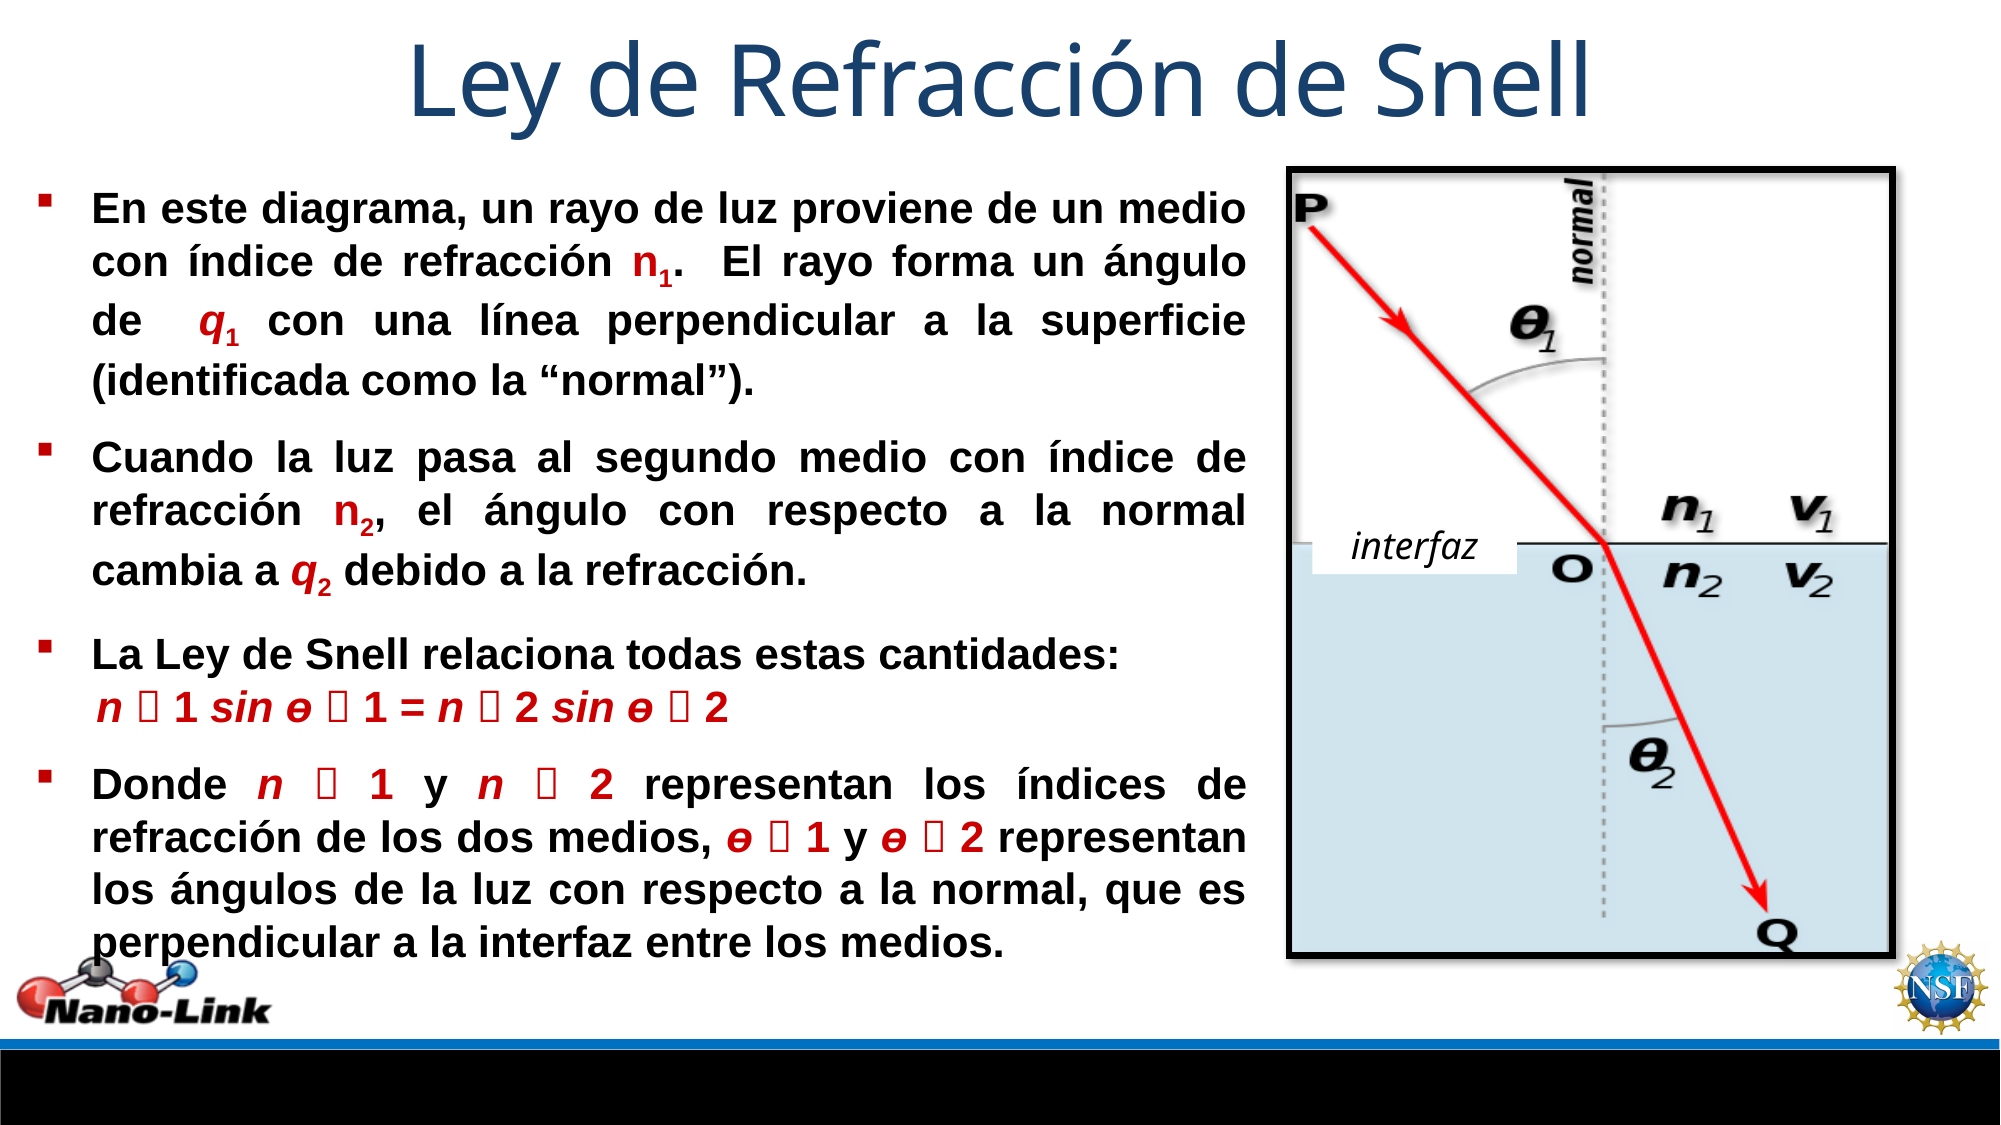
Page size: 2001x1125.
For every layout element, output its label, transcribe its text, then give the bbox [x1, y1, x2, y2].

picture [1291, 171, 1890, 954]
picture [1891, 939, 1990, 1037]
text_box Ley de Refracción de Snell [0, 0, 2000, 145]
picture [10, 946, 286, 1037]
text_box En este diagrama, un rayo de luz proviene de un medio con índice de refracción n1. El rayo forma un ángulo de q1 con una línea perpendicular a la superficie (identificada como la “normal”). Cuando la luz pasa al segundo medio con índice de refracción n2, el ángulo con respecto a la normal cambia a q2 debido a la refracción. La Ley de Snell relaciona todas estas cantidades: n  1 sin ɵ  1 = n  2 sin ɵ  2 Donde n  1 y n  2 representan los índices de refracción de los dos medios, ɵ  1 y ɵ  2 representan los ángulos de la luz con respecto a la normal, que es perpendicular a la interfaz entre los medios. [20, 172, 1263, 974]
